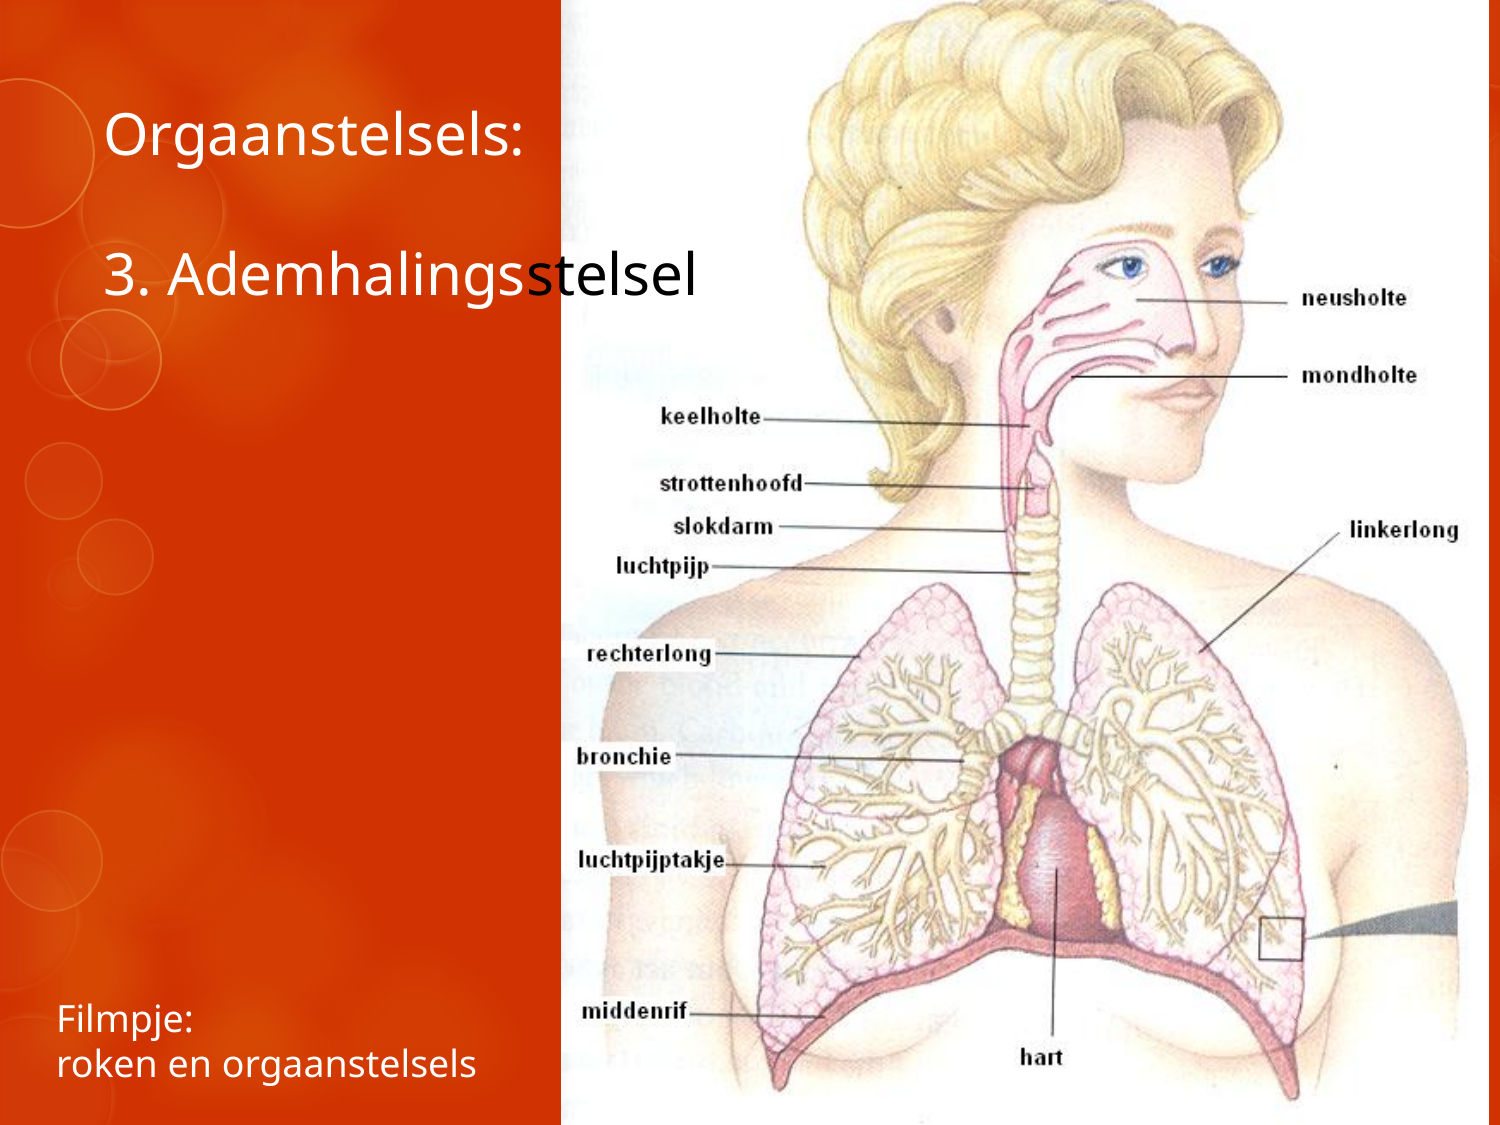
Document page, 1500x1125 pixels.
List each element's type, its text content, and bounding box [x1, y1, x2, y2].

picture [560, 0, 1489, 1125]
text_box Orgaanstelsels: 3. Ademhalingsstelsel [88, 90, 554, 315]
text_box Filmpje: roken en orgaanstelsels [41, 987, 544, 1093]
